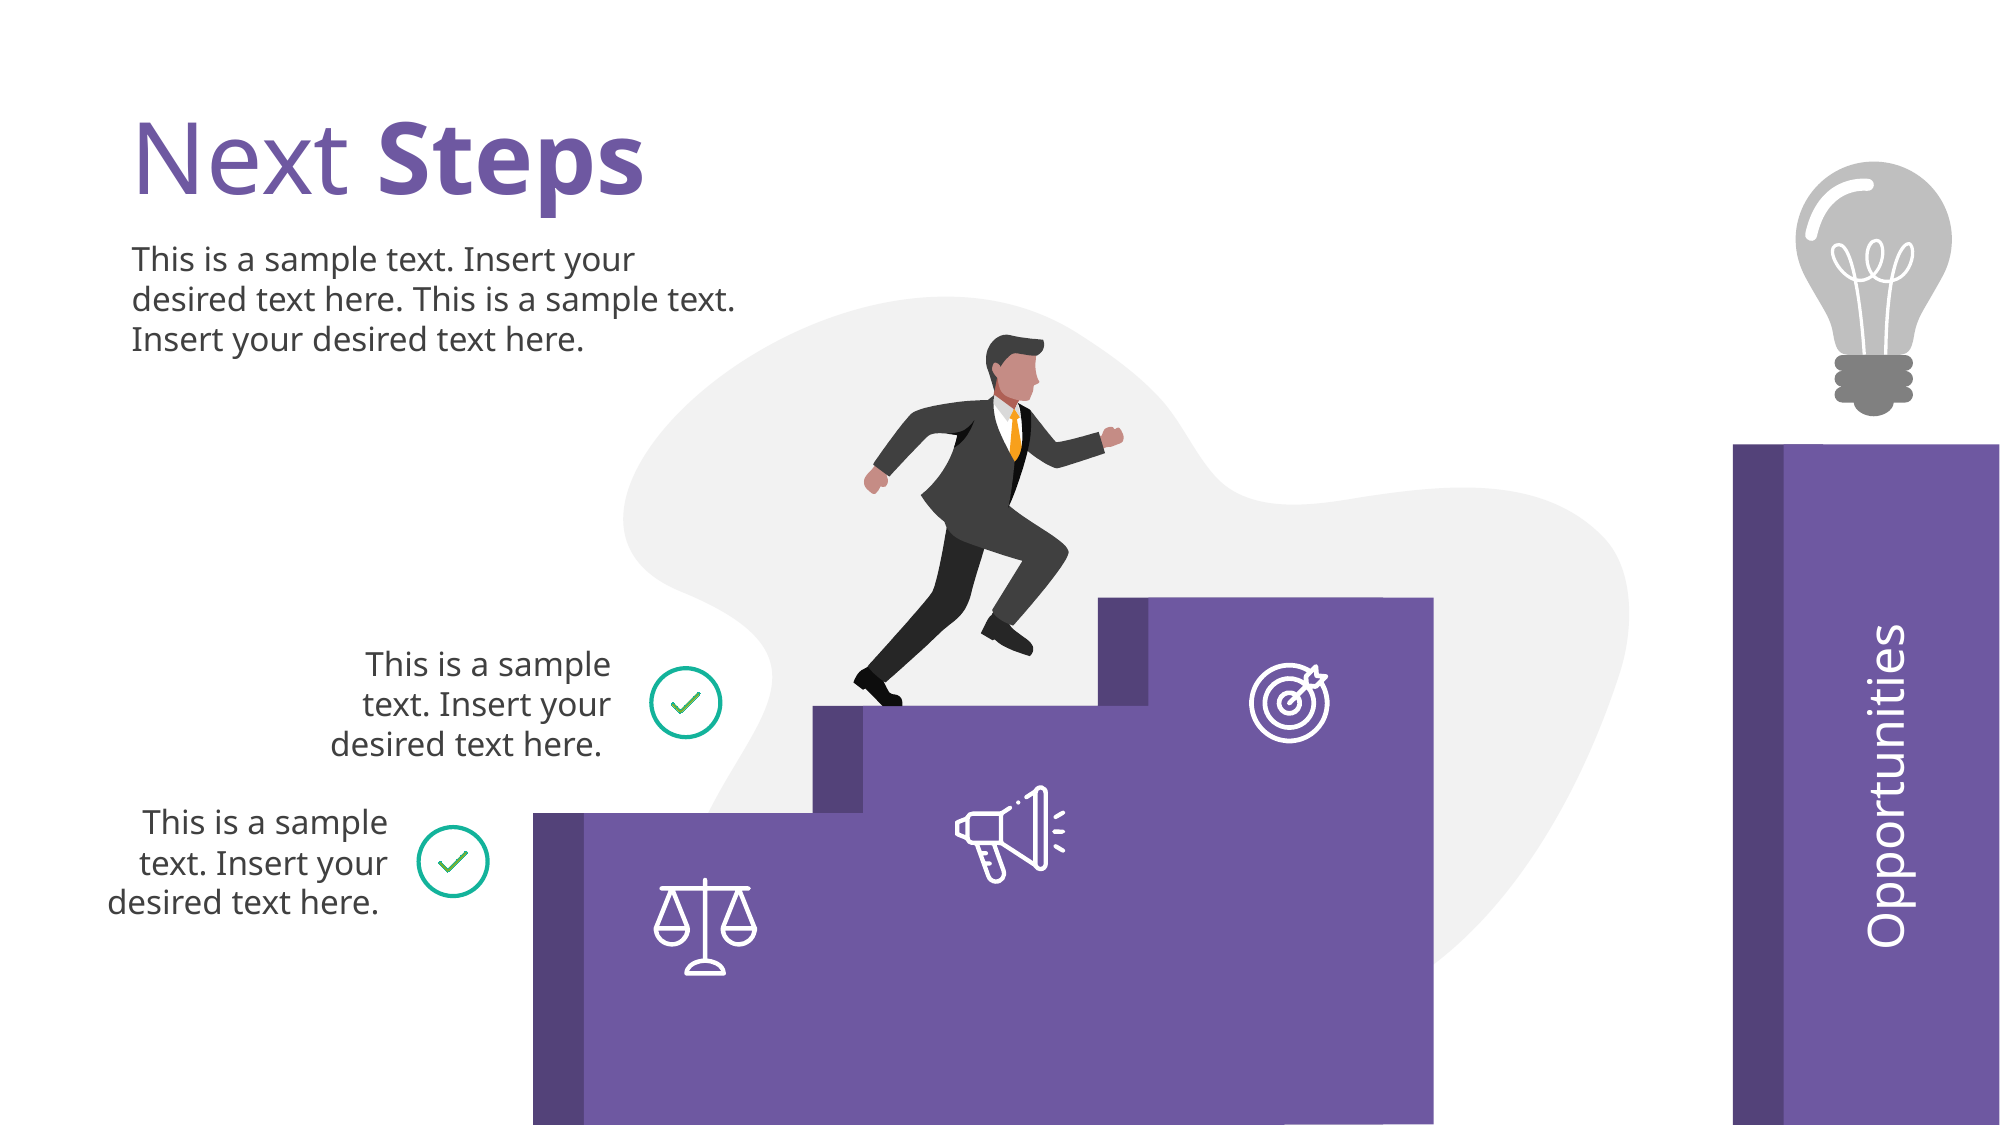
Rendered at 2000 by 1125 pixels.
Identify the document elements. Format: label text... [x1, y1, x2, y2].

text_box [954, 784, 1066, 885]
text_box This is a sample text. Insert your desired text here. This is a sample text. Insert your desired text here. [131, 238, 746, 359]
text_box [1128, 597, 1148, 705]
text_box [583, 597, 1434, 1125]
text_box This is a sample text. Insert your desired text here. [297, 642, 612, 763]
text_box [1128, 368, 1630, 965]
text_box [853, 334, 1124, 707]
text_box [418, 826, 488, 897]
text_box [653, 877, 758, 976]
text_box [533, 813, 583, 1125]
text_box This is a sample text. Insert your desired text here. [74, 801, 389, 922]
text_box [1732, 444, 2000, 1125]
text_box Next Steps [130, 94, 989, 215]
text_box [623, 296, 1078, 813]
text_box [651, 667, 721, 738]
text_box [1249, 662, 1330, 744]
text_box [812, 705, 863, 813]
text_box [1795, 161, 1953, 417]
